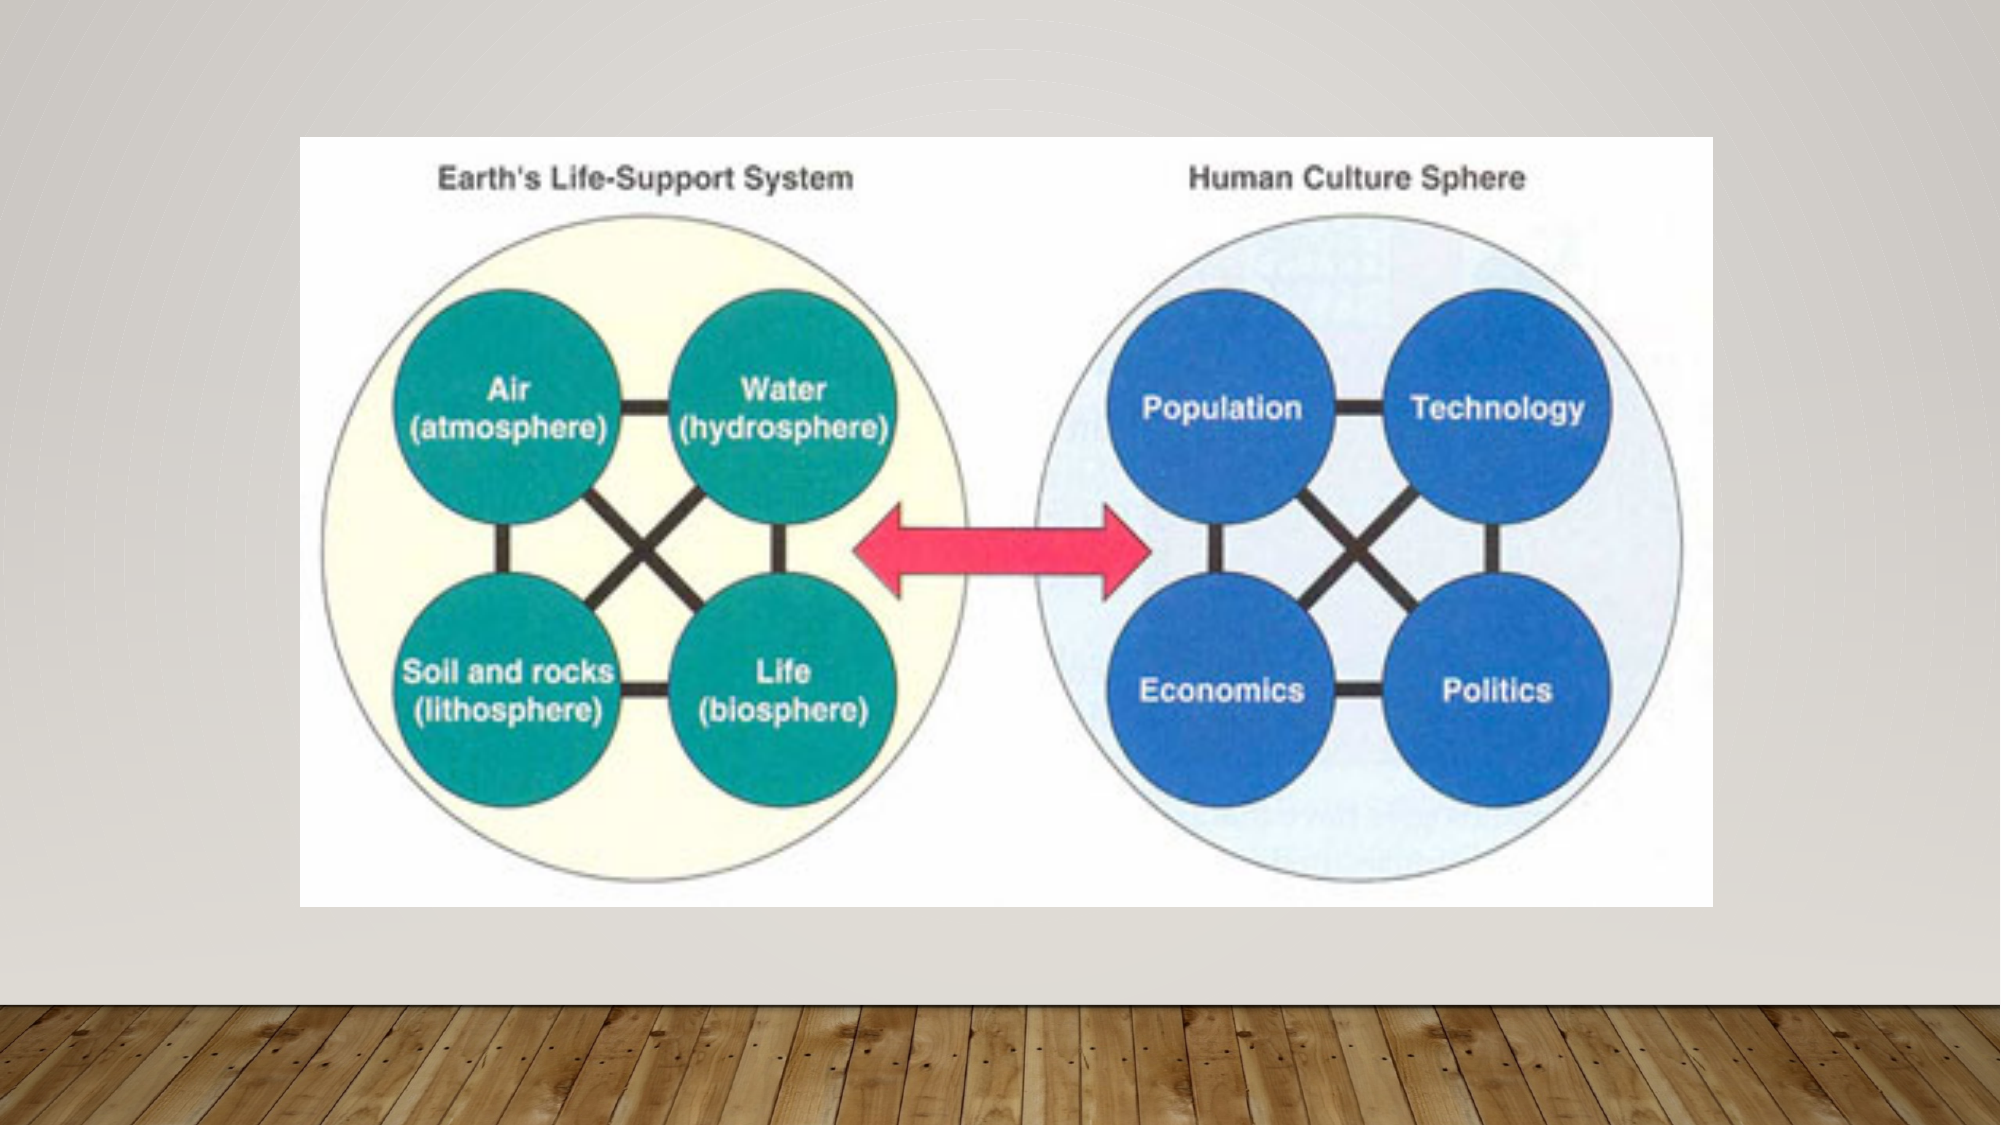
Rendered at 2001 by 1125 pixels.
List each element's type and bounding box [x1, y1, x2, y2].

picture [299, 137, 1713, 908]
picture [0, 1005, 2000, 1125]
